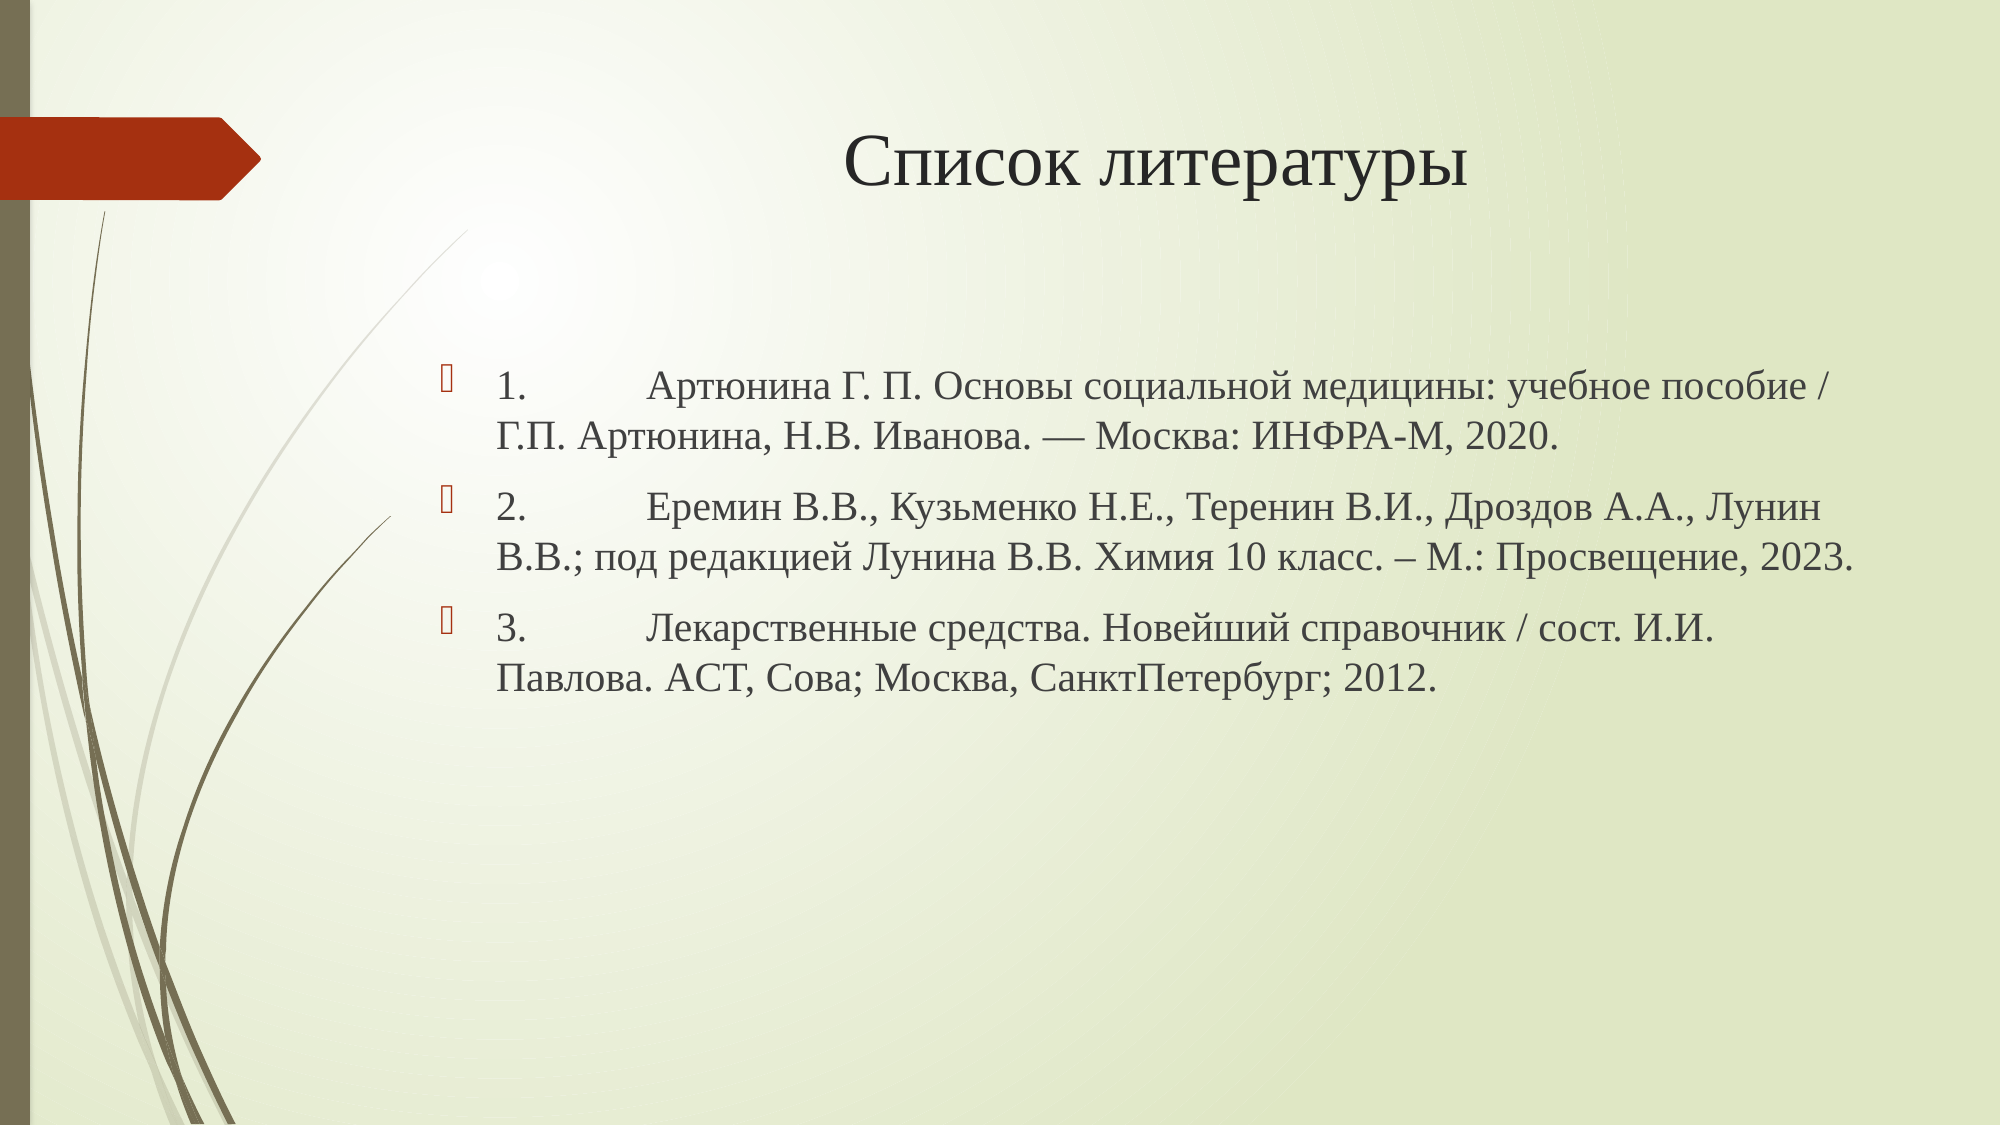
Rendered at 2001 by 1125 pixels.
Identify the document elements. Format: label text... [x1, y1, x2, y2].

list 1. Артюнина Г. П. Основы социальной медицины: учебное пособие / Г.П. Артюнина, Н.В. Иванова. — Москва: ИНФРА-М, 2020. 2. Еремин В.В., Кузьменко Н.Е., Теренин В.И., Дроздов А.А., Лунин В.В.; под редакцией Лунина В.В. Химия 10 класс. – М.: Просвещение, 2023. 3. Лекарственные средства. Новейший справочник / сост. И.И. Павлова. ACT, Сова; Москва, СанктПетербург; 2012. [424, 350, 1888, 970]
title Список литературы [425, 102, 1888, 313]
